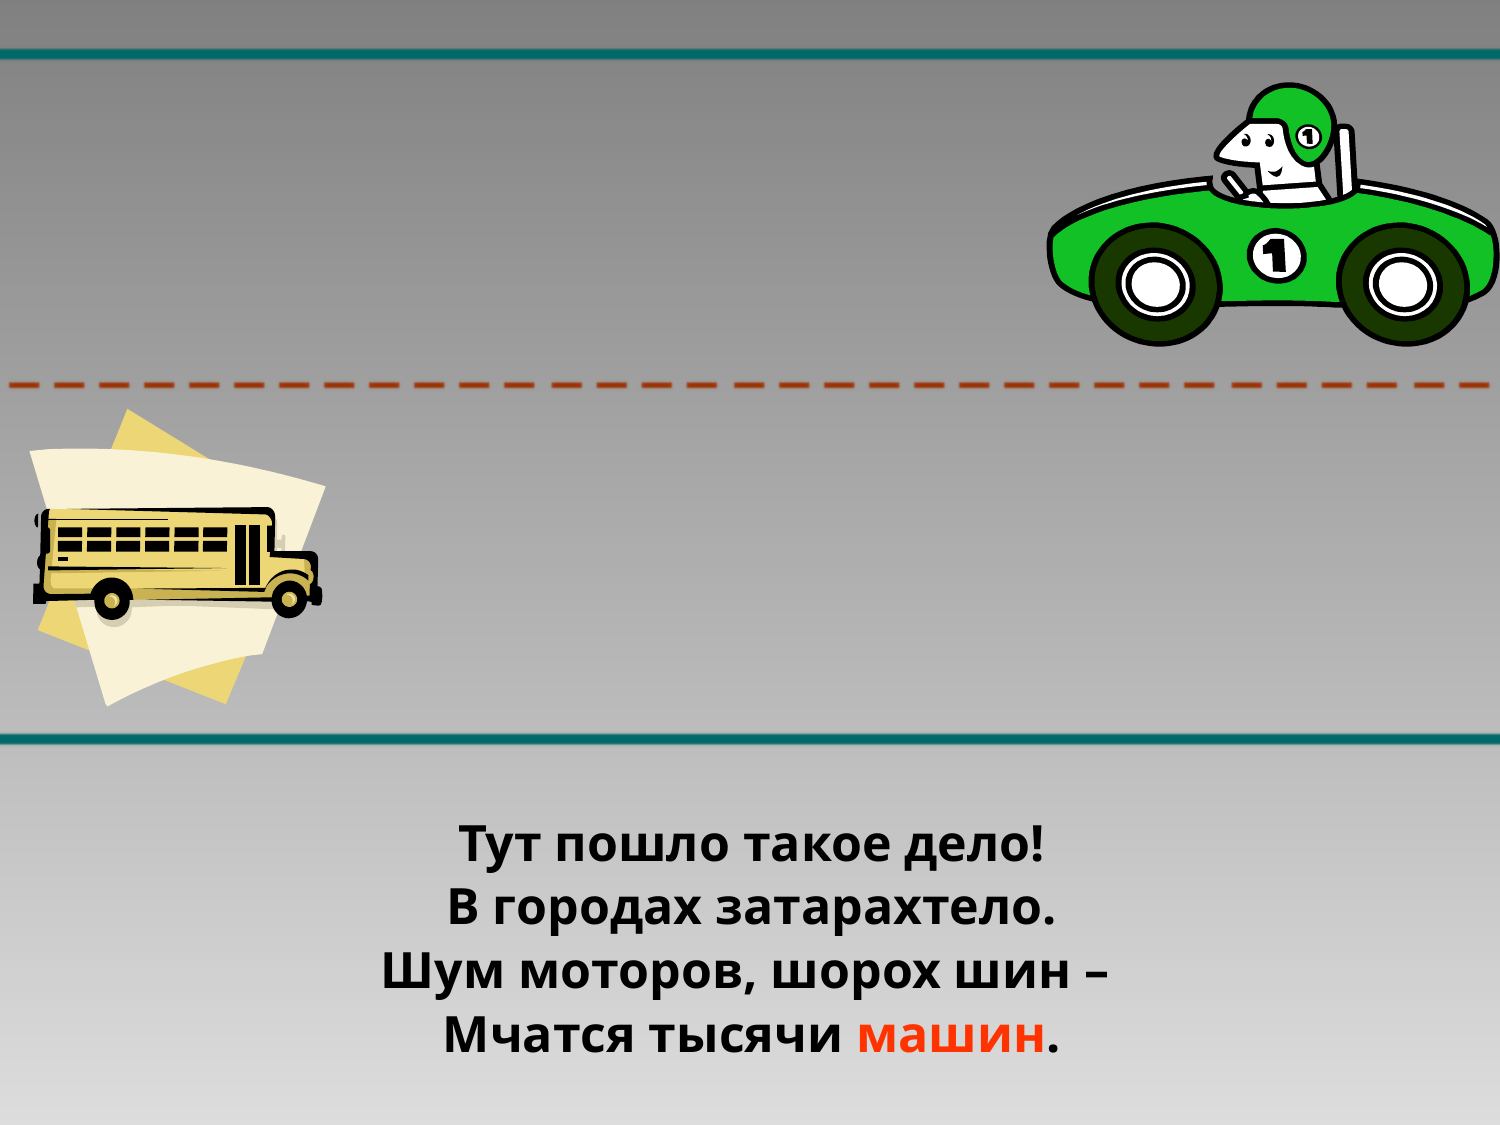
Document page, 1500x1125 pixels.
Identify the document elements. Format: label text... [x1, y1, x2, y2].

picture [0, 727, 1500, 754]
text_box Тут пошло такое дело! В городах затарахтело. Шум моторов, шорох шин – Мчатся тысячи машин. [76, 810, 1427, 1095]
picture [0, 373, 1500, 399]
picture [0, 42, 1500, 68]
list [29, 408, 326, 707]
picture [1045, 81, 1500, 347]
